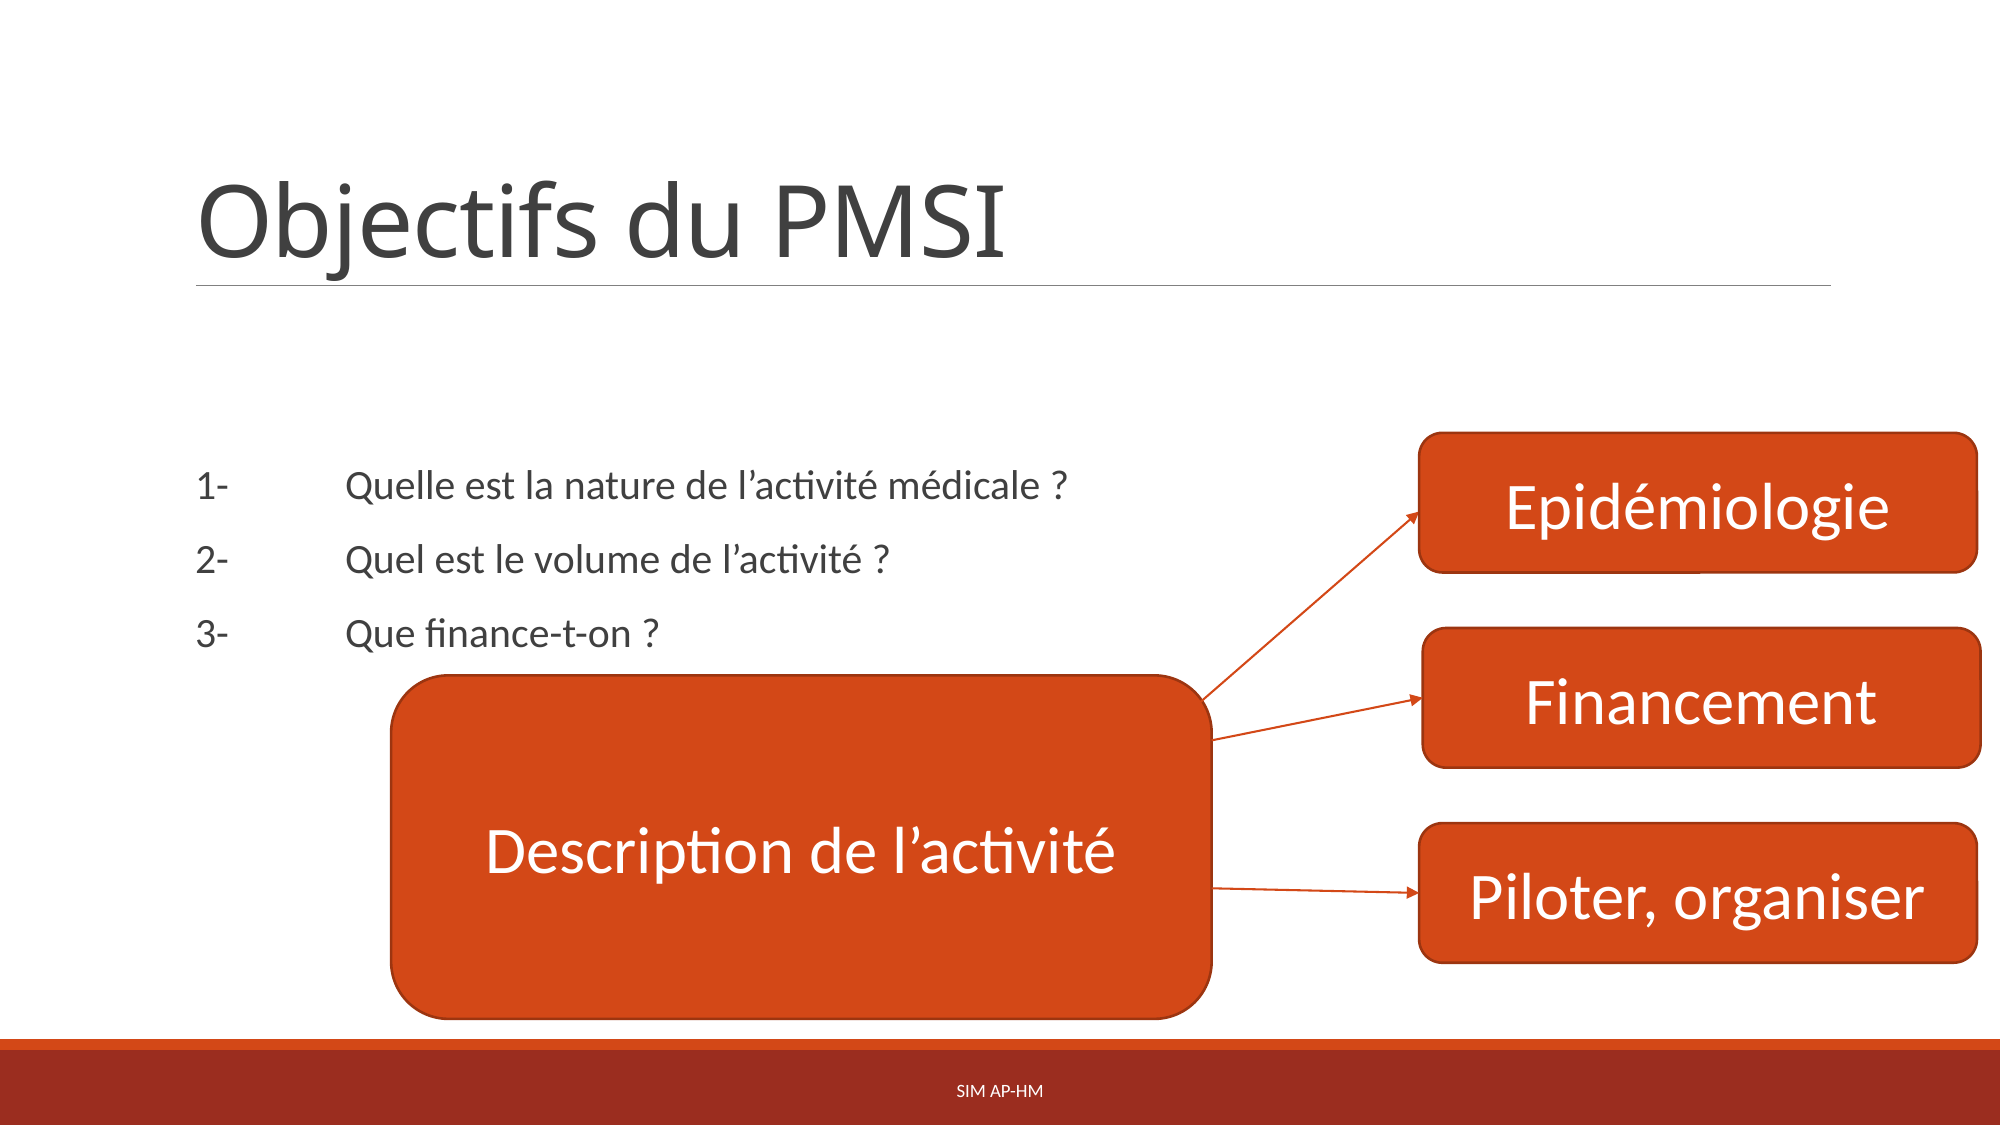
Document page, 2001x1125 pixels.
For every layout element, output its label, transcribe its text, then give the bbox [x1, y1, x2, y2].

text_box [1211, 887, 1420, 894]
footer SIM AP-HM [604, 1059, 1396, 1120]
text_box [1211, 697, 1424, 741]
list 1- Quelle est la nature de l’activité médicale ? 2- Quel est le volume de l’activité ? 3- Que finance-t-on ? [180, 302, 1830, 963]
text_box Description de l’activité [389, 674, 1213, 1021]
title Objectifs du PMSI [180, 47, 1830, 285]
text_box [1195, 511, 1420, 707]
text_box Epidémiologie [1417, 431, 1979, 574]
text_box Piloter, organiser [1417, 821, 1979, 965]
text_box Financement [1422, 626, 1982, 769]
